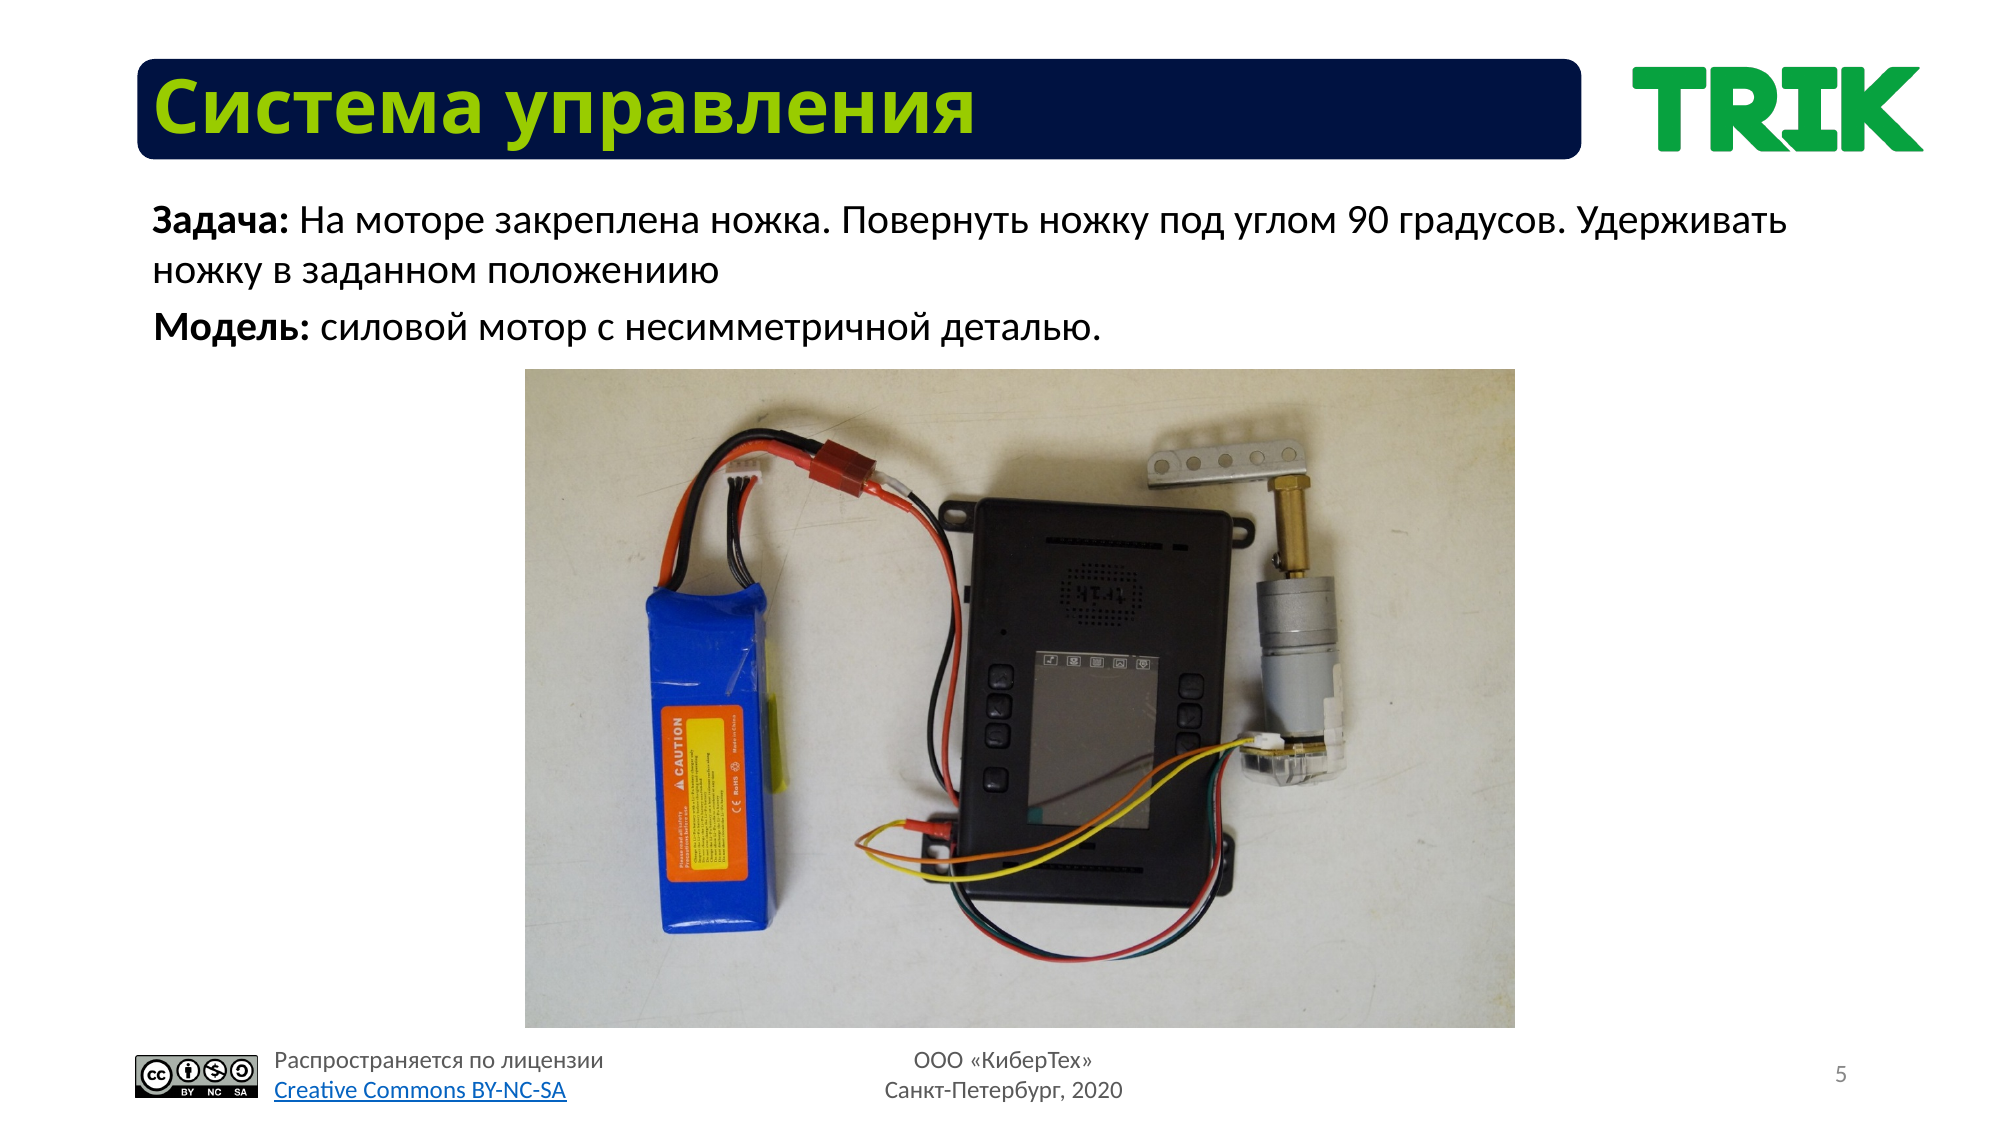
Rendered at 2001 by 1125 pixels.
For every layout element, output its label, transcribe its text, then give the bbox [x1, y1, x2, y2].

slide_number 5 [1412, 1042, 1863, 1103]
text_box Задача: На моторе закреплена ножка. Повернуть ножку под углом 90 градусов. Удерживать ножку в заданном положениию [137, 184, 1805, 300]
text_box Модель: силовой мотор с несимметричной деталью. [138, 291, 1312, 356]
title Система управления [137, 61, 1582, 163]
picture [135, 1055, 258, 1098]
picture [1631, 64, 1924, 154]
picture [525, 368, 1515, 1028]
